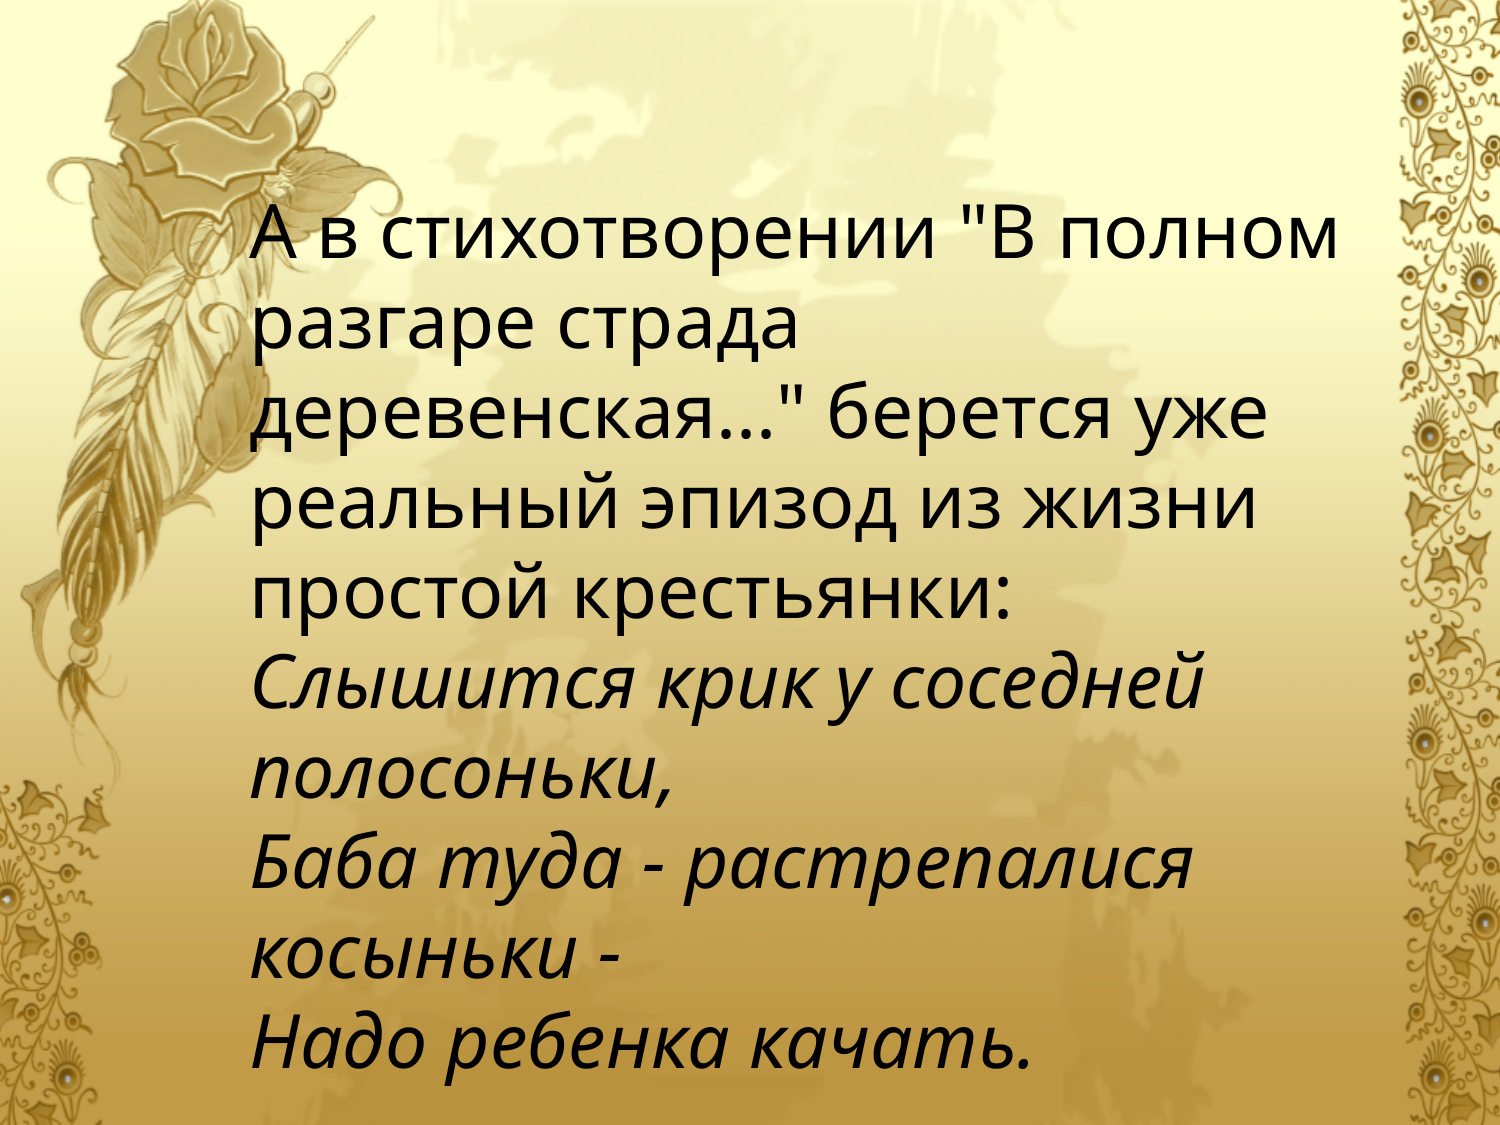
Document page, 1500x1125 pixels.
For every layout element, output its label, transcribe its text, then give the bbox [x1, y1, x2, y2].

picture [0, 0, 1500, 1125]
text_box А в стихотворении "В полном разгаре страда деревенская..." берется уже реальный эпизод из жизни простой крестьянки: Слышится крик у соседней полосоньки, Баба туда - растрепалися косыньки - Надо ребенка качать. [234, 175, 1360, 1091]
